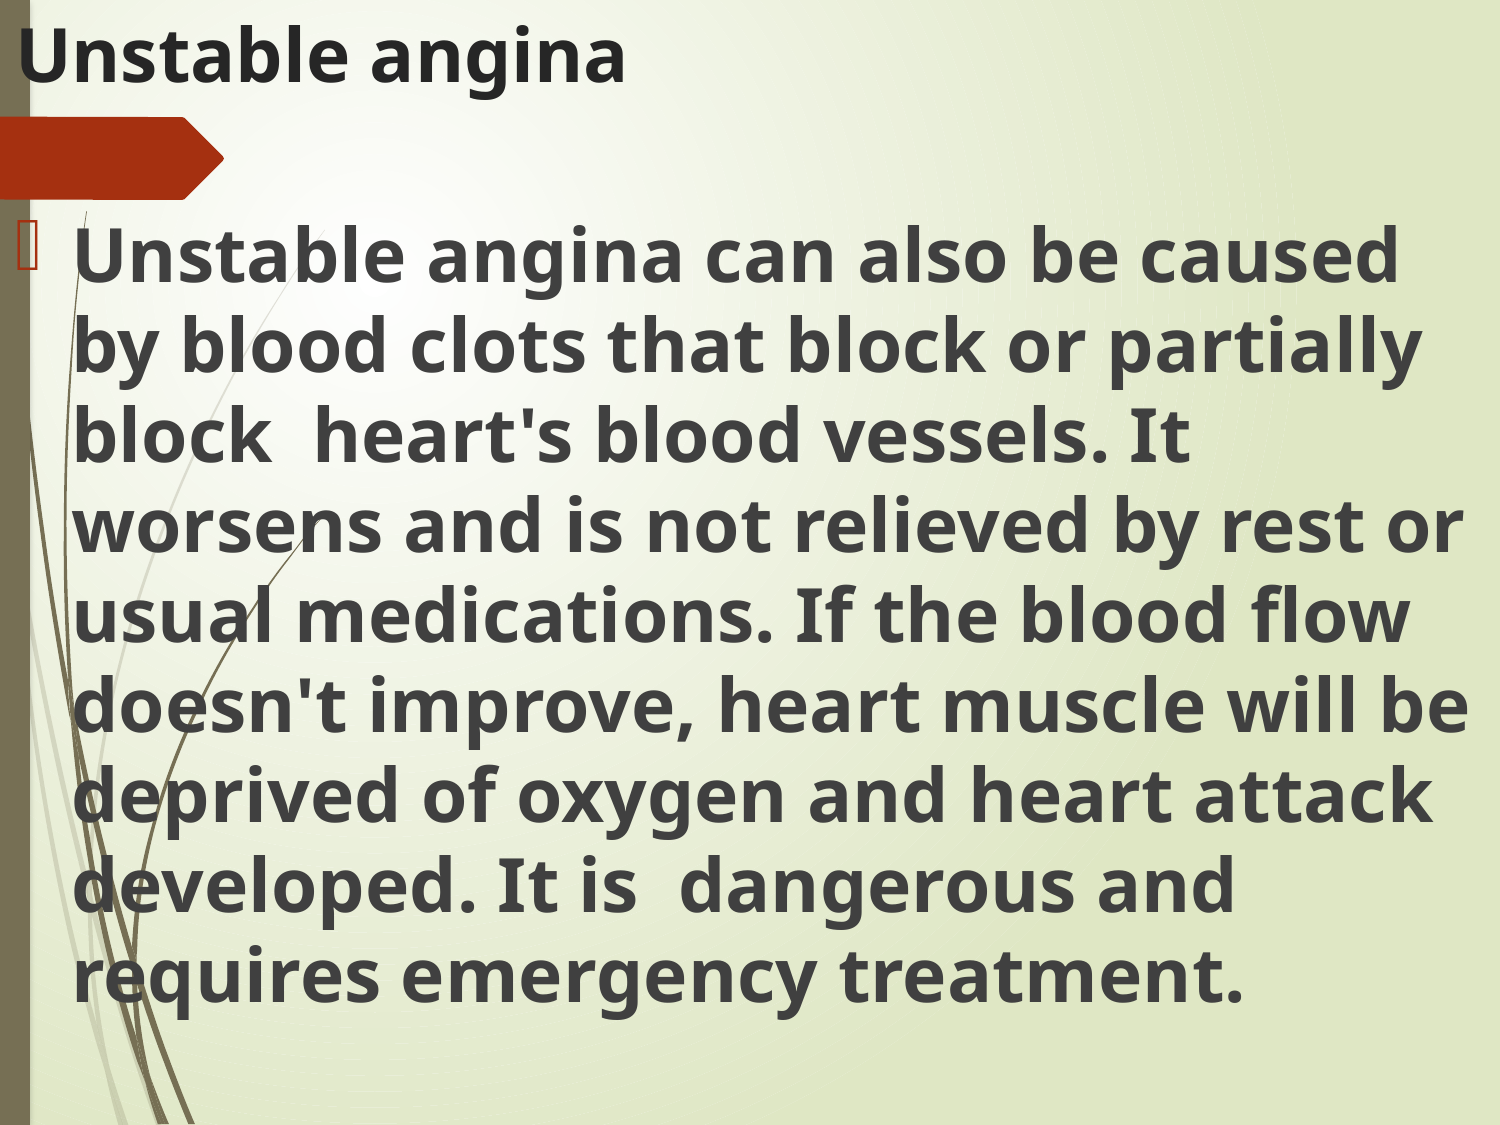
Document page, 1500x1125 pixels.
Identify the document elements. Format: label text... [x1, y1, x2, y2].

title Unstable angina [0, 0, 1500, 200]
list Unstable angina can also be caused by blood clots that block or partially block heart's blood vessels. It worsens and is not relieved by rest or usual medications. If the blood flow doesn't improve, heart muscle will be deprived of oxygen and heart attack developed. It is dangerous and requires emergency treatment. [0, 200, 1500, 1125]
